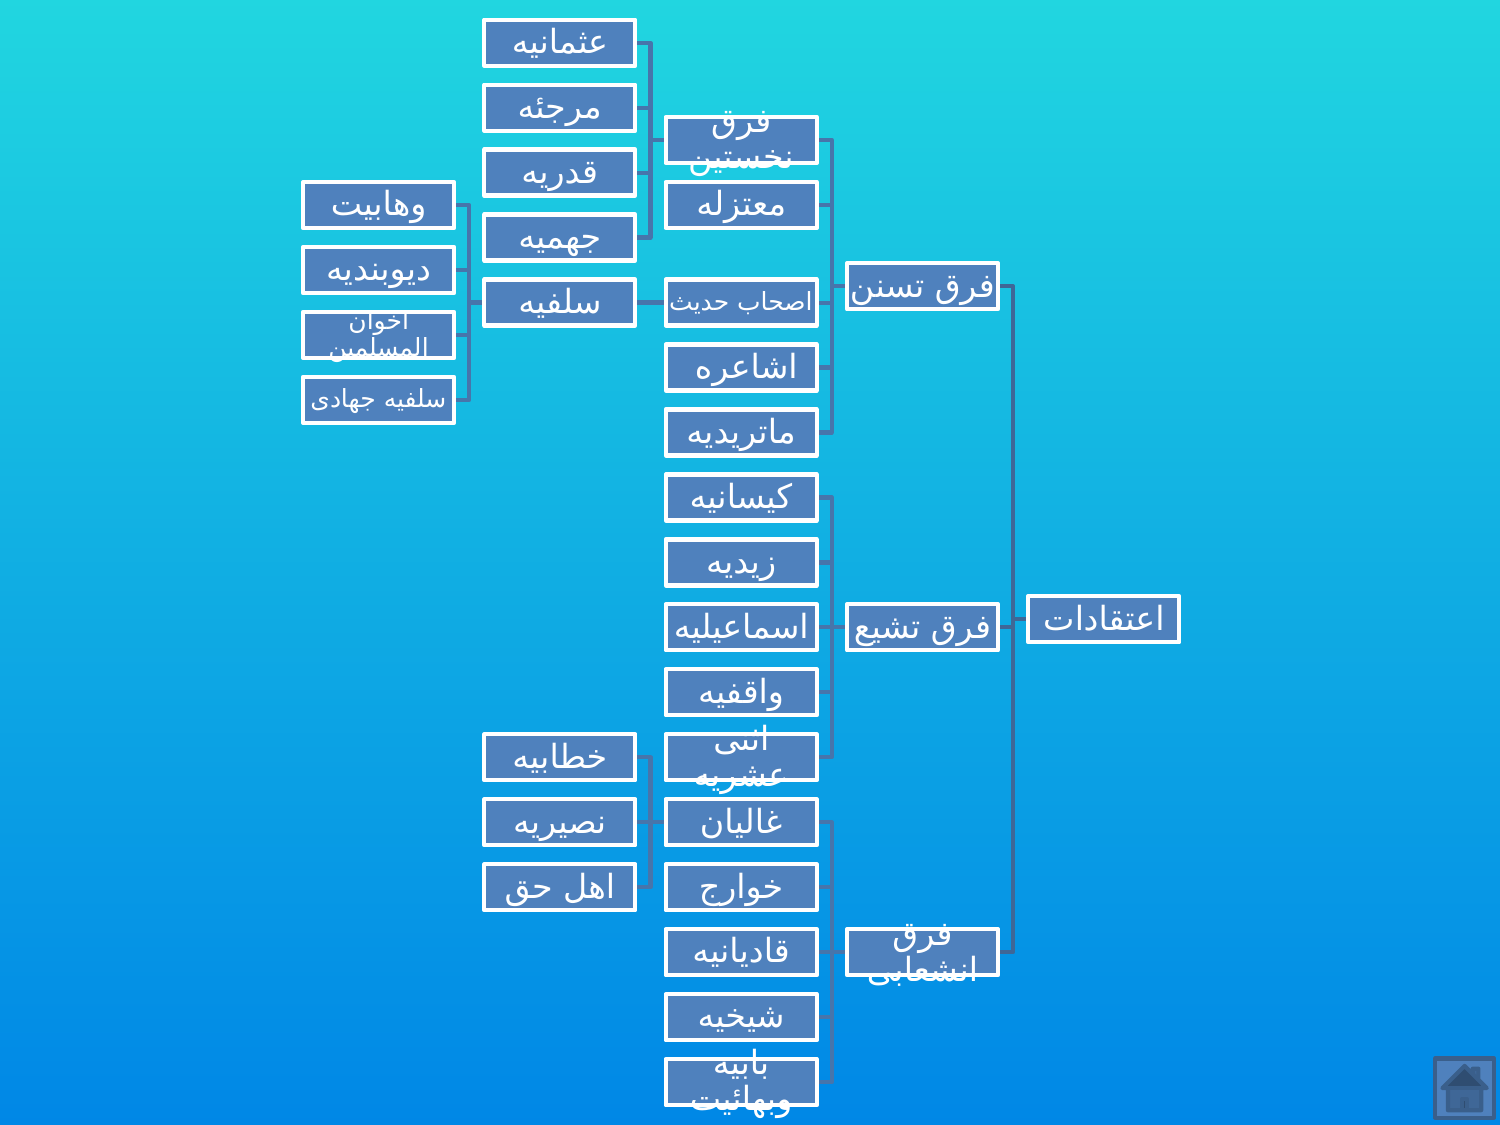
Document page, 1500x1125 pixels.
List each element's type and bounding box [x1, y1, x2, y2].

text_box [1433, 1056, 1496, 1120]
text_box [0, 18, 1483, 1107]
